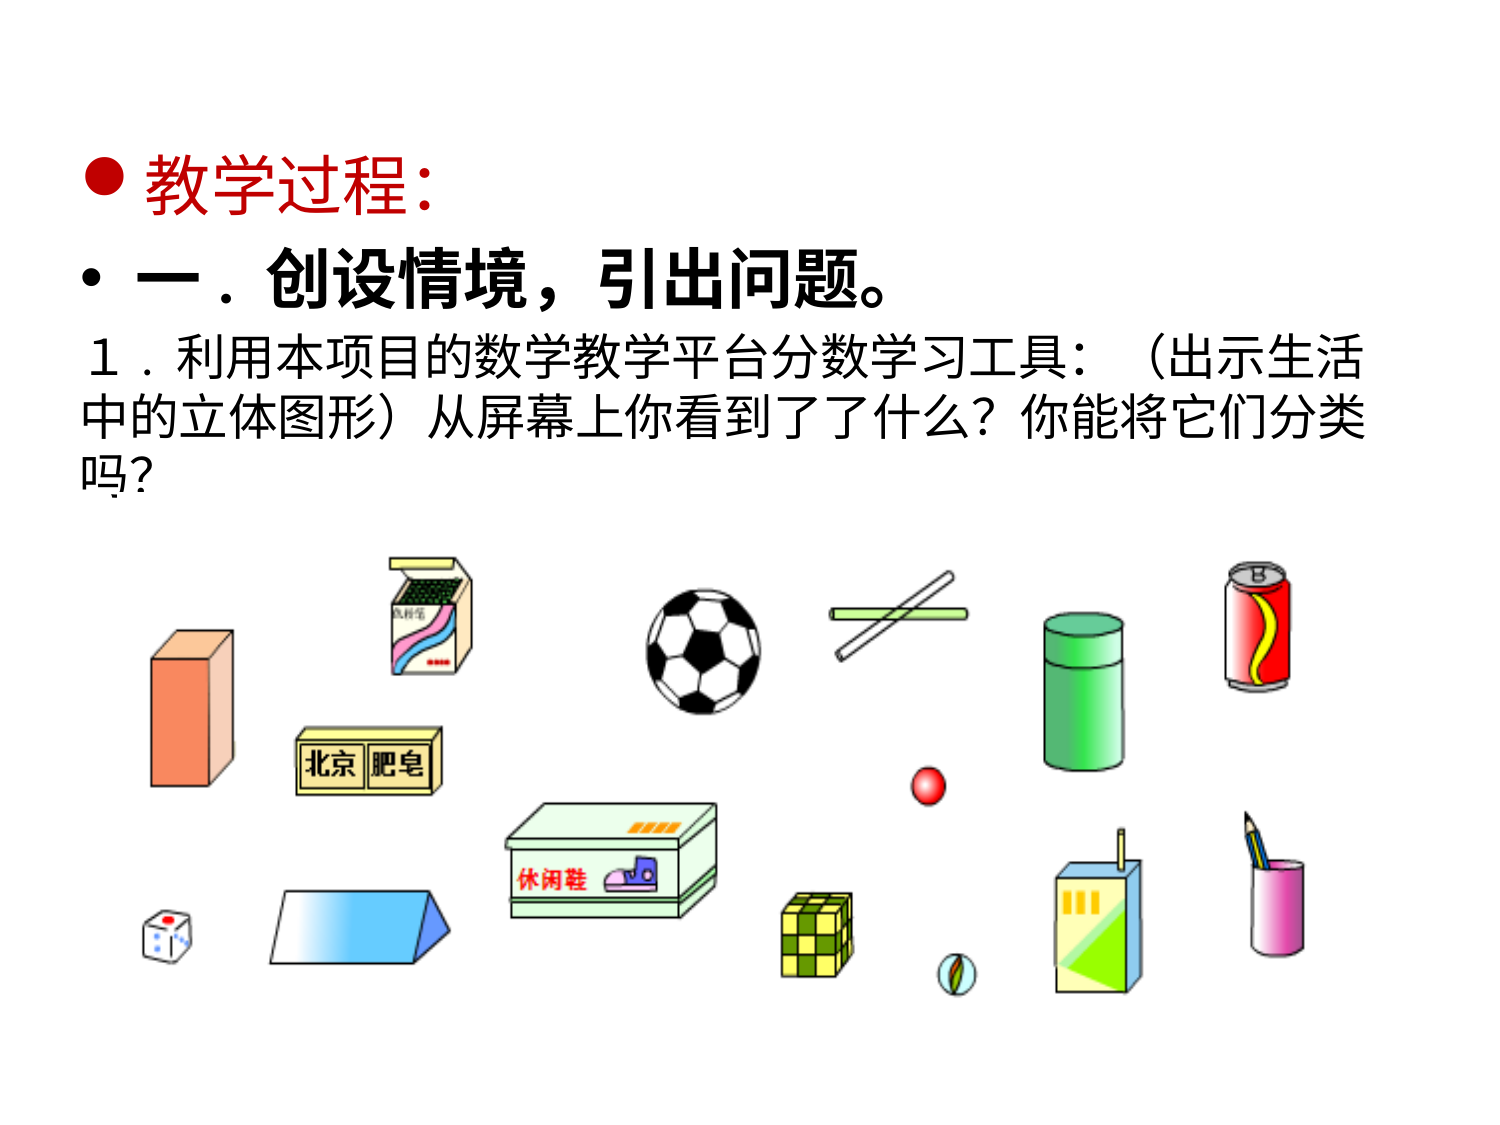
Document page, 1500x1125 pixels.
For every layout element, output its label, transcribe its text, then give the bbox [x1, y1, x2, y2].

list 教学过程： 一. 创设情境，引出问题。 １. 利用本项目的数学教学平台分数学习工具：（出示生活中的立体图形）从屏幕上你看到了了什么？你能将它们分类吗？ [64, 137, 1415, 880]
picture [116, 491, 1419, 1055]
